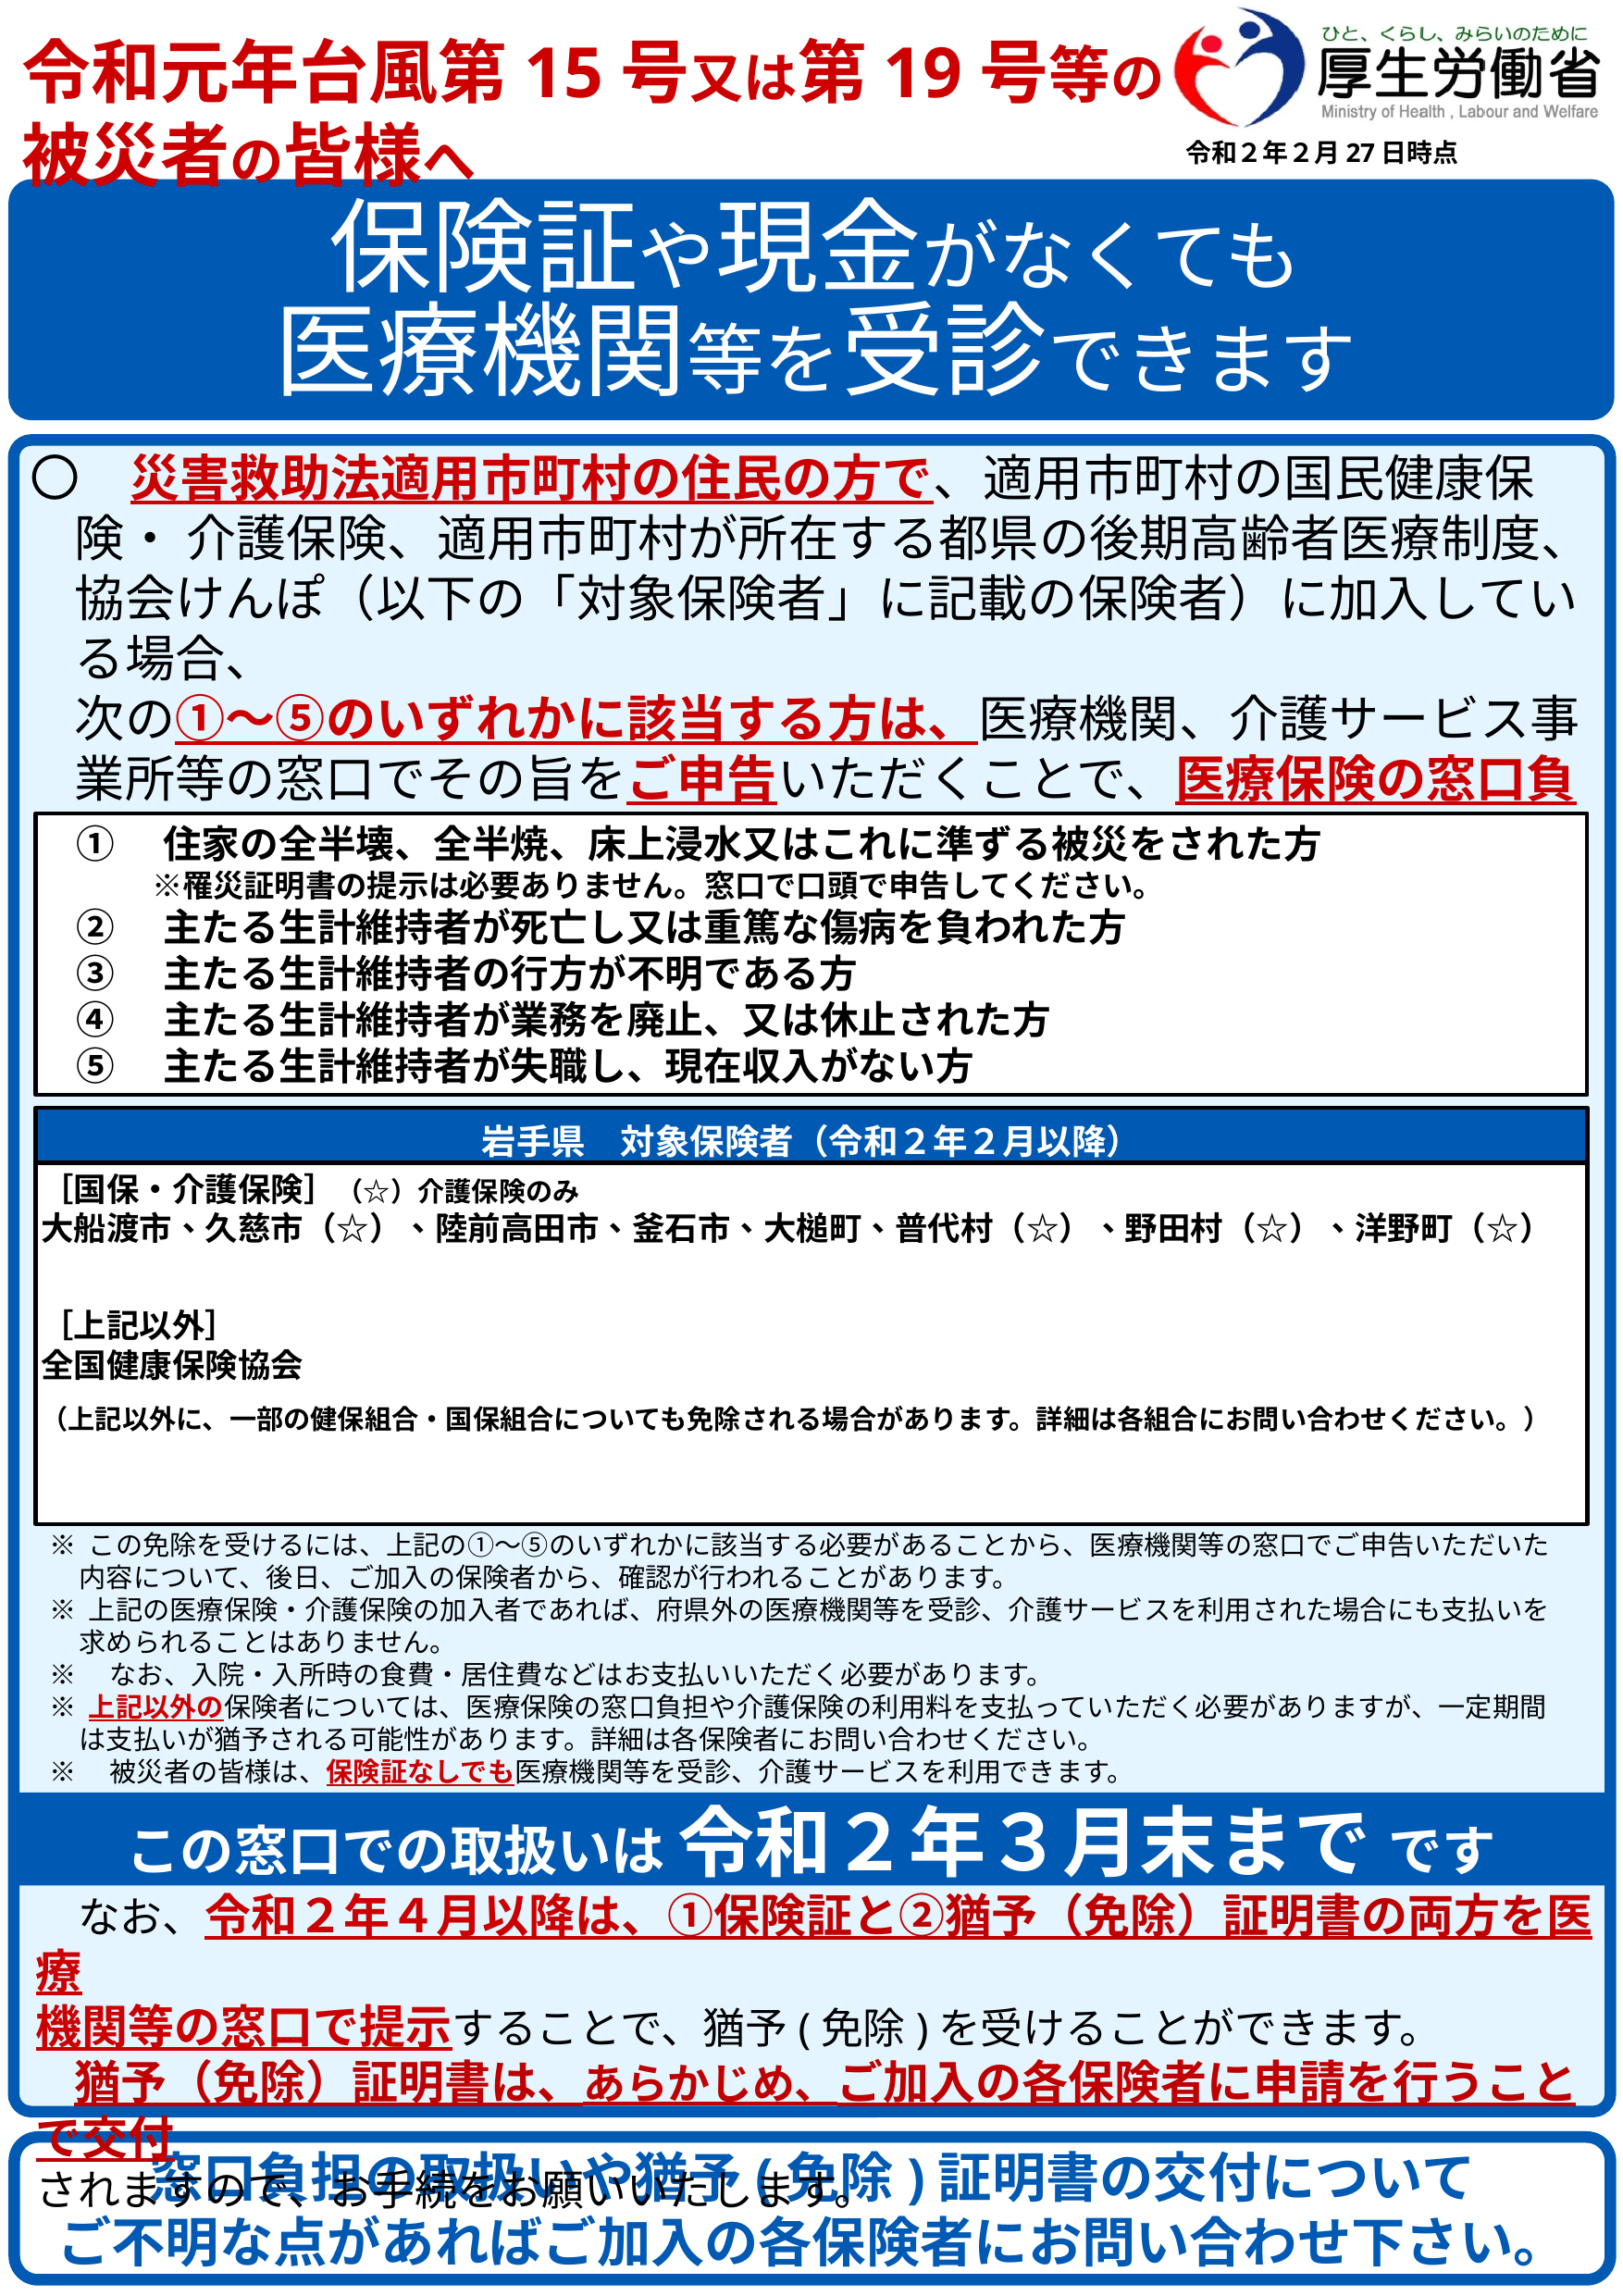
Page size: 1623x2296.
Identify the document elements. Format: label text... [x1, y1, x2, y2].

text_box 窓口負担の取扱いや猶予(免除)証明書の交付について ご不明な点があればご加入の各保険者にお問い合わせ下さい。 [12, 2141, 1613, 2282]
text_box [11, 1893, 21, 2111]
text_box なお、令和２年４月以降は、①保険証と②猶予（免除）証明書の両方を医療 機関等の窓口で提示することで、猶予(免除)を受けることができます。 猶予（免除）証明書は、あらかじめ、ご加入の各保険者に申請を行うことで交付 されますので、お手続をお願いいたします。 [21, 1893, 1608, 2222]
text_box [11, 445, 1613, 2106]
text_box [7, 1791, 11, 1887]
text_box 〇 災害救助法適用市町村の住民の方で、適用市町村の国民健康保険・ 介護保険、適用市町村が所在する都県の後期高齢者医療制度、 協会けんぽ（以下の「対象保険者」に記載の保険者）に加入している場合、 次の➀～➄のいずれかに該当する方は、医療機関、介護サービス事業所等の窓口でその旨をご申告いただくことで、医療保険の窓口負担や介護保険の利用料について支払いが不要となります（令和２年３月末まで）。 [16, 440, 1615, 935]
text_box 令和元年台風第15号又は第19号等の 被災者の皆様へ [20, 19, 1167, 177]
text_box ※ この免除を受けるには、上記の①～⑤のいずれかに該当する必要があることから、医療機関等の窓口でご申告いただいた内容について、後日、ご加入の保険者から、確認が行われることがあります。 ※ 上記の医療保険・介護保険の加入者であれば、府県外の医療機関等を受診、介護サービスを利用された場合にも支払いを求められることはありません。 ※ なお、入院・入所時の食費・居住費などはお支払いいただく必要があります。 ※ 上記以外の保険者については、医療保険の窓口負担や介護保険の利用料を支払っていただく必要がありますが、一定期間は支払いが猶予される可能性があります。詳細は各保険者にお問い合わせください。 ※ 被災者の皆様は、保険証なしでも医療機関等を受診、介護サービスを利用できます。 [35, 1521, 1578, 1786]
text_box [1171, 6, 1611, 176]
text_box [12, 182, 1611, 416]
text_box ① 住家の全半壊、全半焼、床上浸水又はこれに準ずる被災をされた方 ※罹災証明書の提示は必要ありません。窓口で口頭で申告してください。 ② 主たる生計維持者が死亡し又は重篤な傷病を負われた方 ③ 主たる生計維持者の行方が不明である方 ④ 主たる生計維持者が業務を廃止、又は休止された方 ⑤ 主たる生計維持者が失職し、現在収入がない方 [35, 813, 1588, 1096]
text_box ［国保・介護保険］（☆）介護保険のみ 大船渡市、久慈市（☆）、陸前高田市、釜石市、大槌町、普代村（☆）、野田村（☆）、洋野町（☆） ［上記以外］ 全国健康保険協会 （上記以外に、一部の健保組合・国保組合についても免除される場合があります。詳細は各組合にお問い合わせください。） [33, 1164, 1590, 1526]
text_box この窓口での取扱いは 令和２年３月末まで です [11, 1786, 1612, 1893]
text_box 岩手県 対象保険者（令和２年２月以降） [33, 1106, 1590, 1164]
text_box 保険証や現金がなくても 医療機関等を受診できます [231, 185, 1399, 417]
